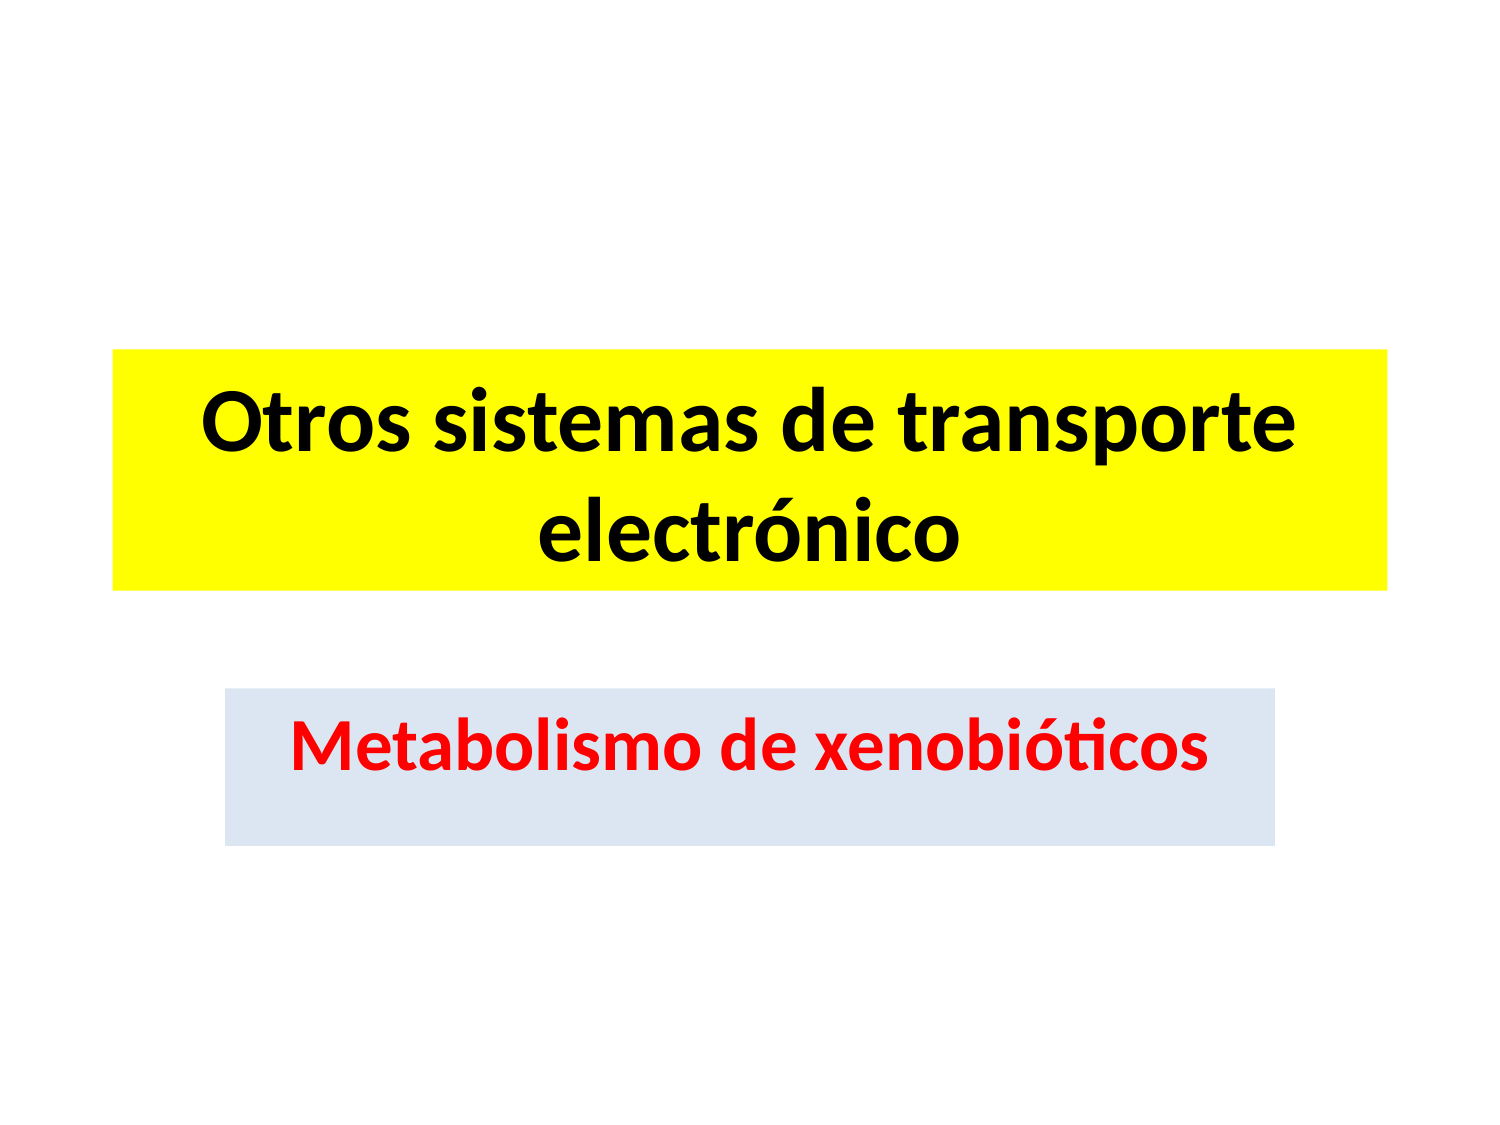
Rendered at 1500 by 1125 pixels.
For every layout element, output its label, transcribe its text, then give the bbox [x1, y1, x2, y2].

subtitle Metabolismo de xenobióticos [225, 688, 1275, 846]
title Otros sistemas de transporte electrónico [112, 349, 1388, 591]
